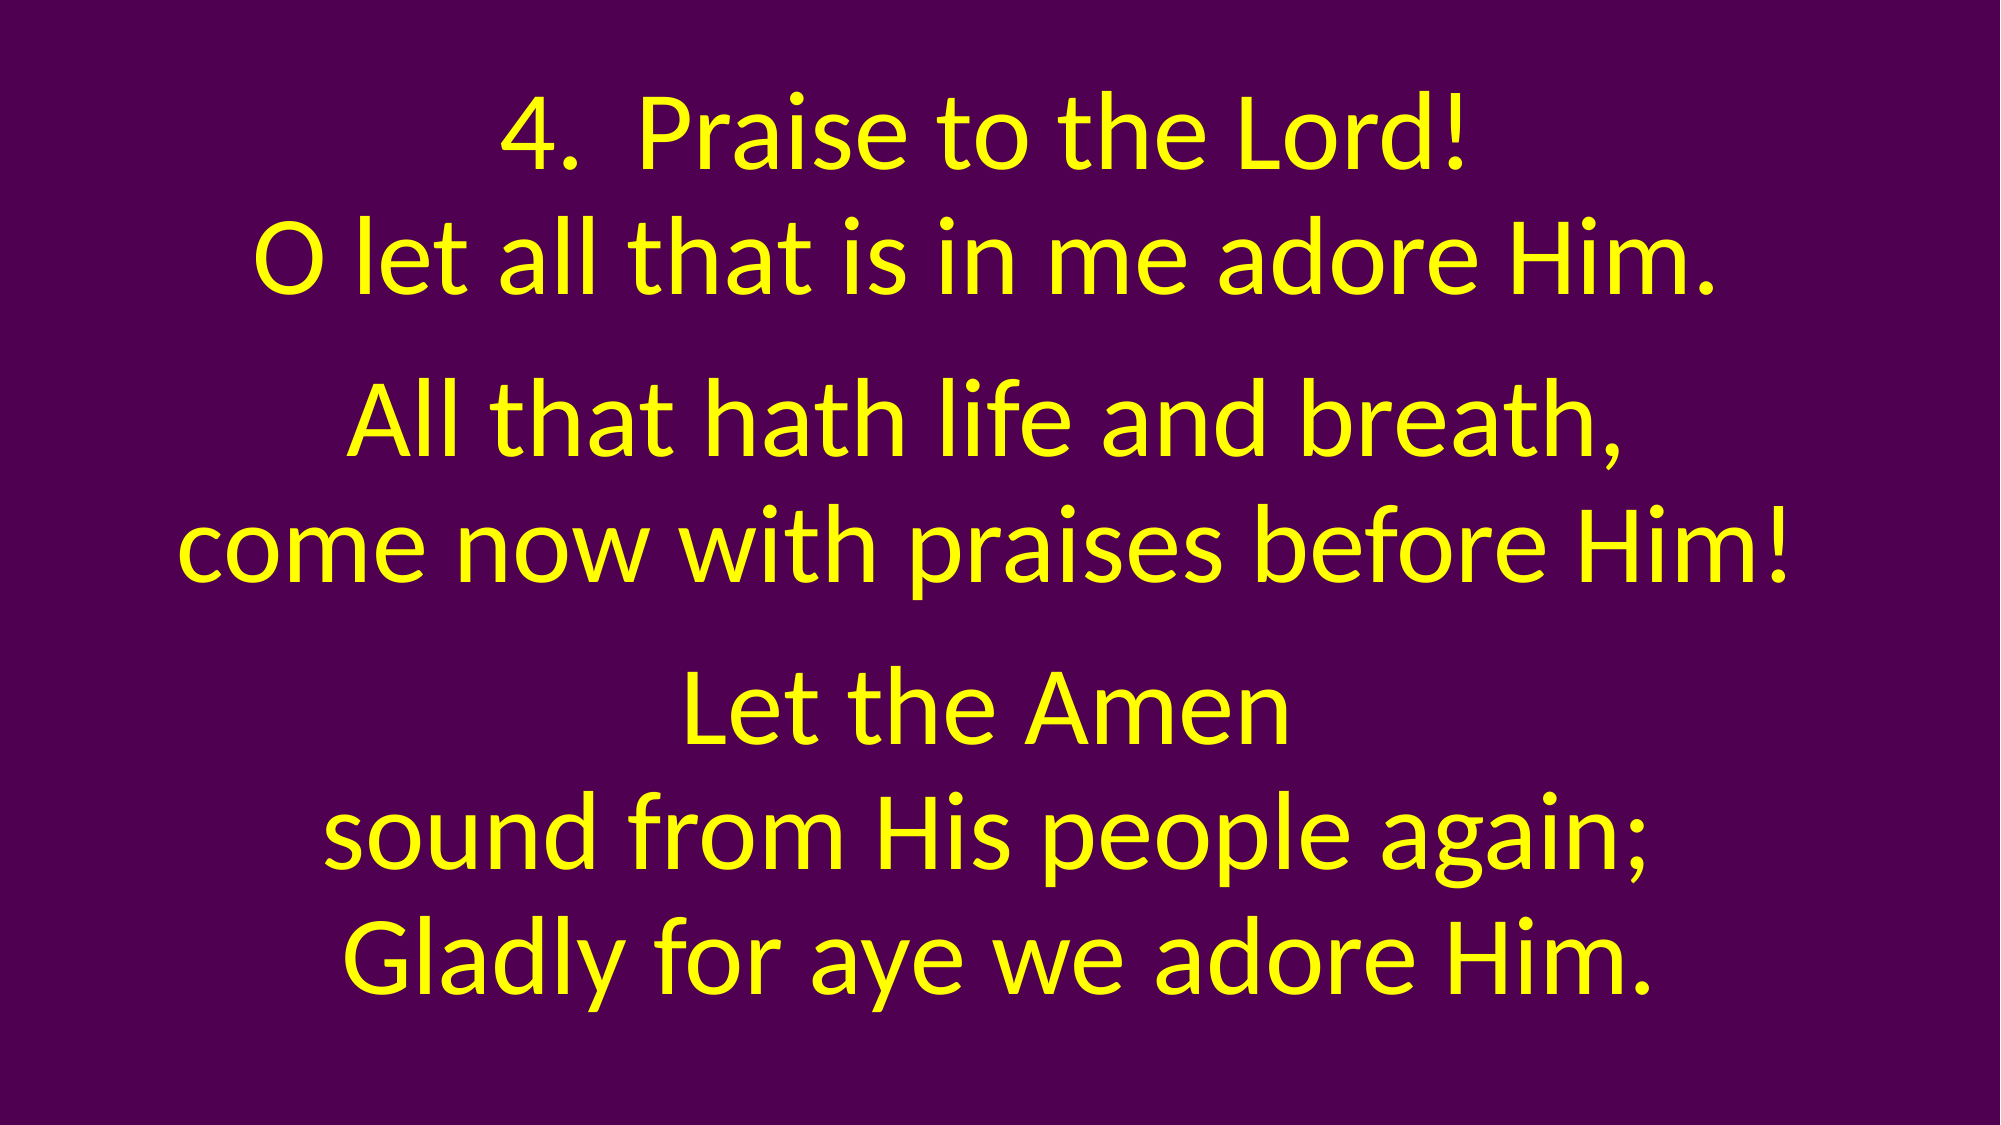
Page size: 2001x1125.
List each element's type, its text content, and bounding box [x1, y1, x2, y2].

text_box Praise to the Lord! O let all that is in me adore Him. All that hath life and breath, come now with praises before Him! Let the Amen sound from His people again; Gladly for aye we adore Him. [0, 59, 2000, 1025]
